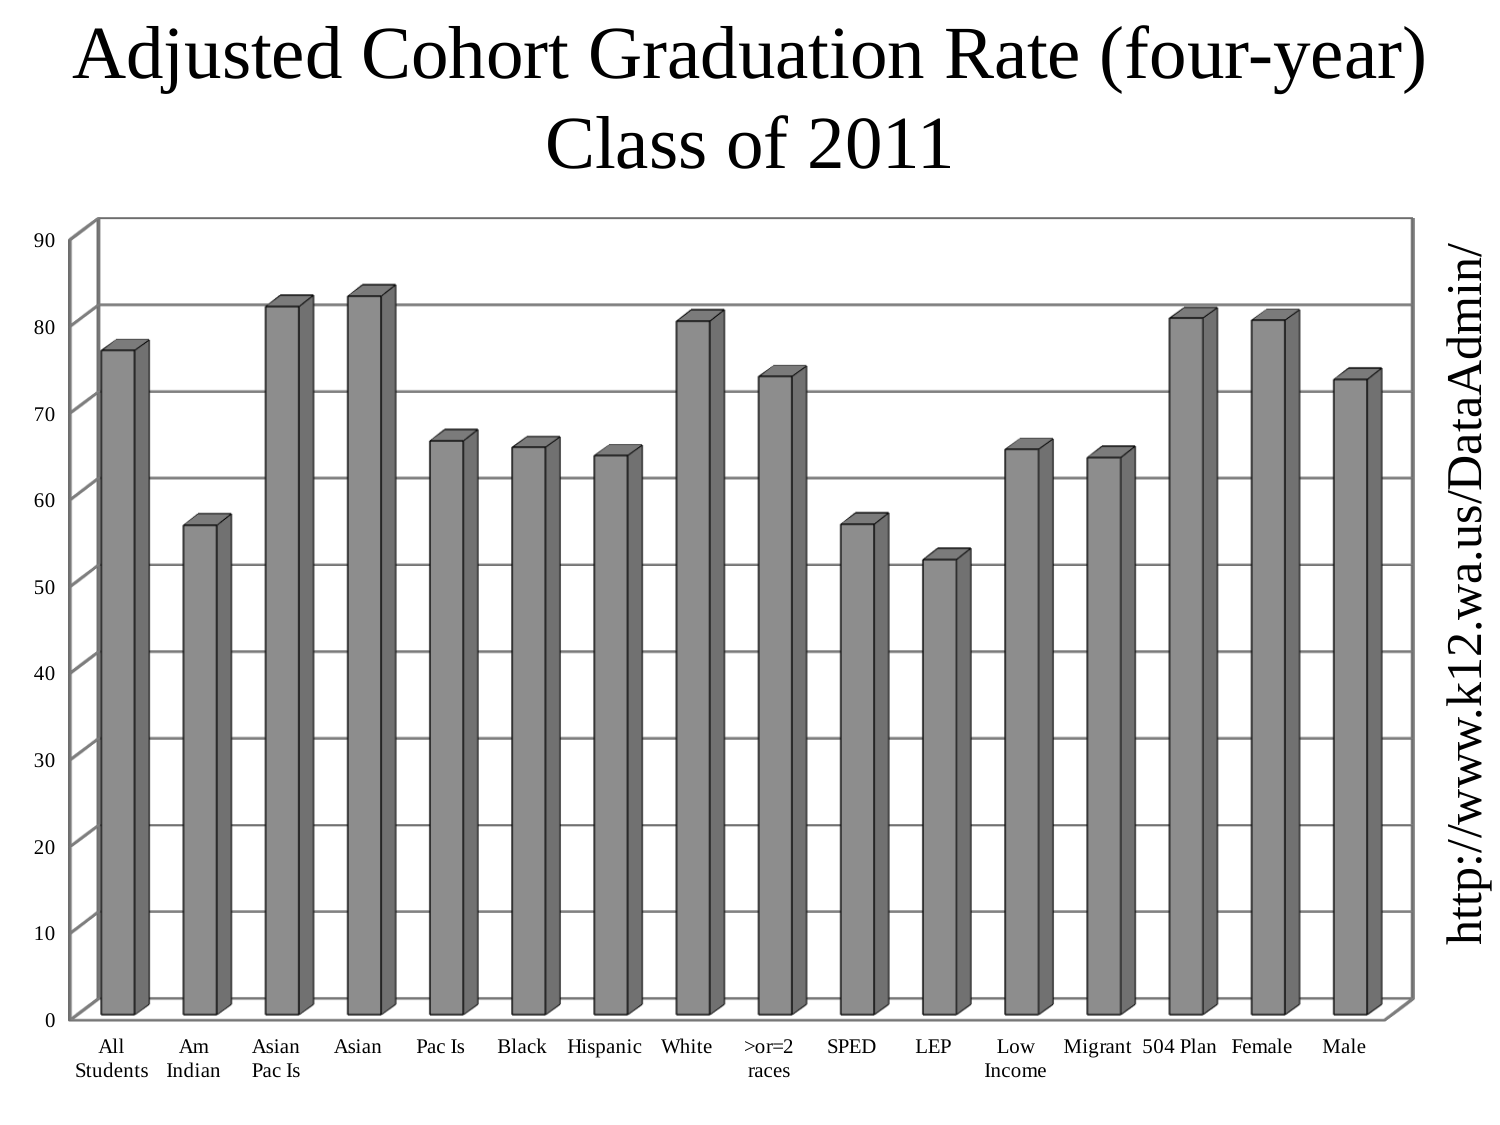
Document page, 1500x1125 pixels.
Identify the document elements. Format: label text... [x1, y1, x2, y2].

title Adjusted Cohort Graduation Rate (four-year) Class of 2011 [0, 0, 1500, 188]
chart [0, 199, 1451, 1101]
text_box http://www.k12.wa.us/DataAdmin/ [1453, 228, 1499, 960]
